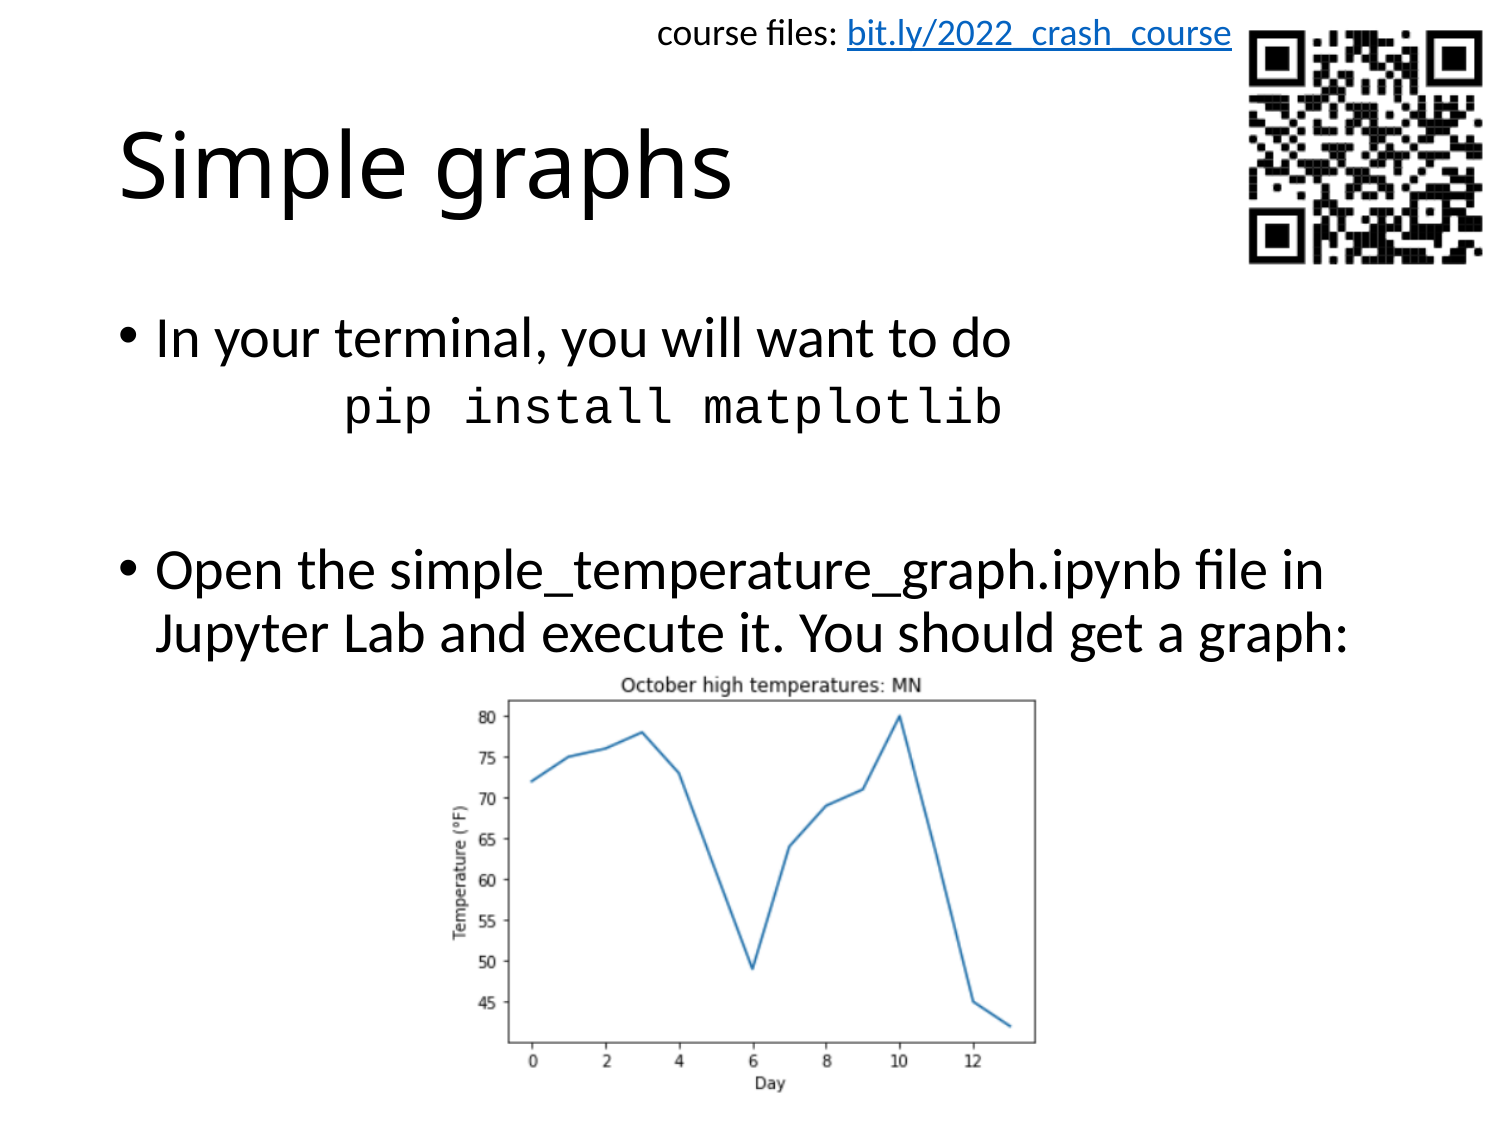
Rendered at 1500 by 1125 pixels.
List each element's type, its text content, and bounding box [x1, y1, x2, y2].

list In your terminal, you will want to do pip install matplotlib Open the simple_temperature_graph.ipynb file in Jupyter Lab and execute it. You should get a graph: [103, 299, 1397, 1014]
picture [1225, 16, 1500, 289]
title Simple graphs [103, 59, 1225, 278]
picture [431, 668, 1069, 1103]
text_box course files: bit.ly/2022_crash_course [642, 0, 1256, 61]
